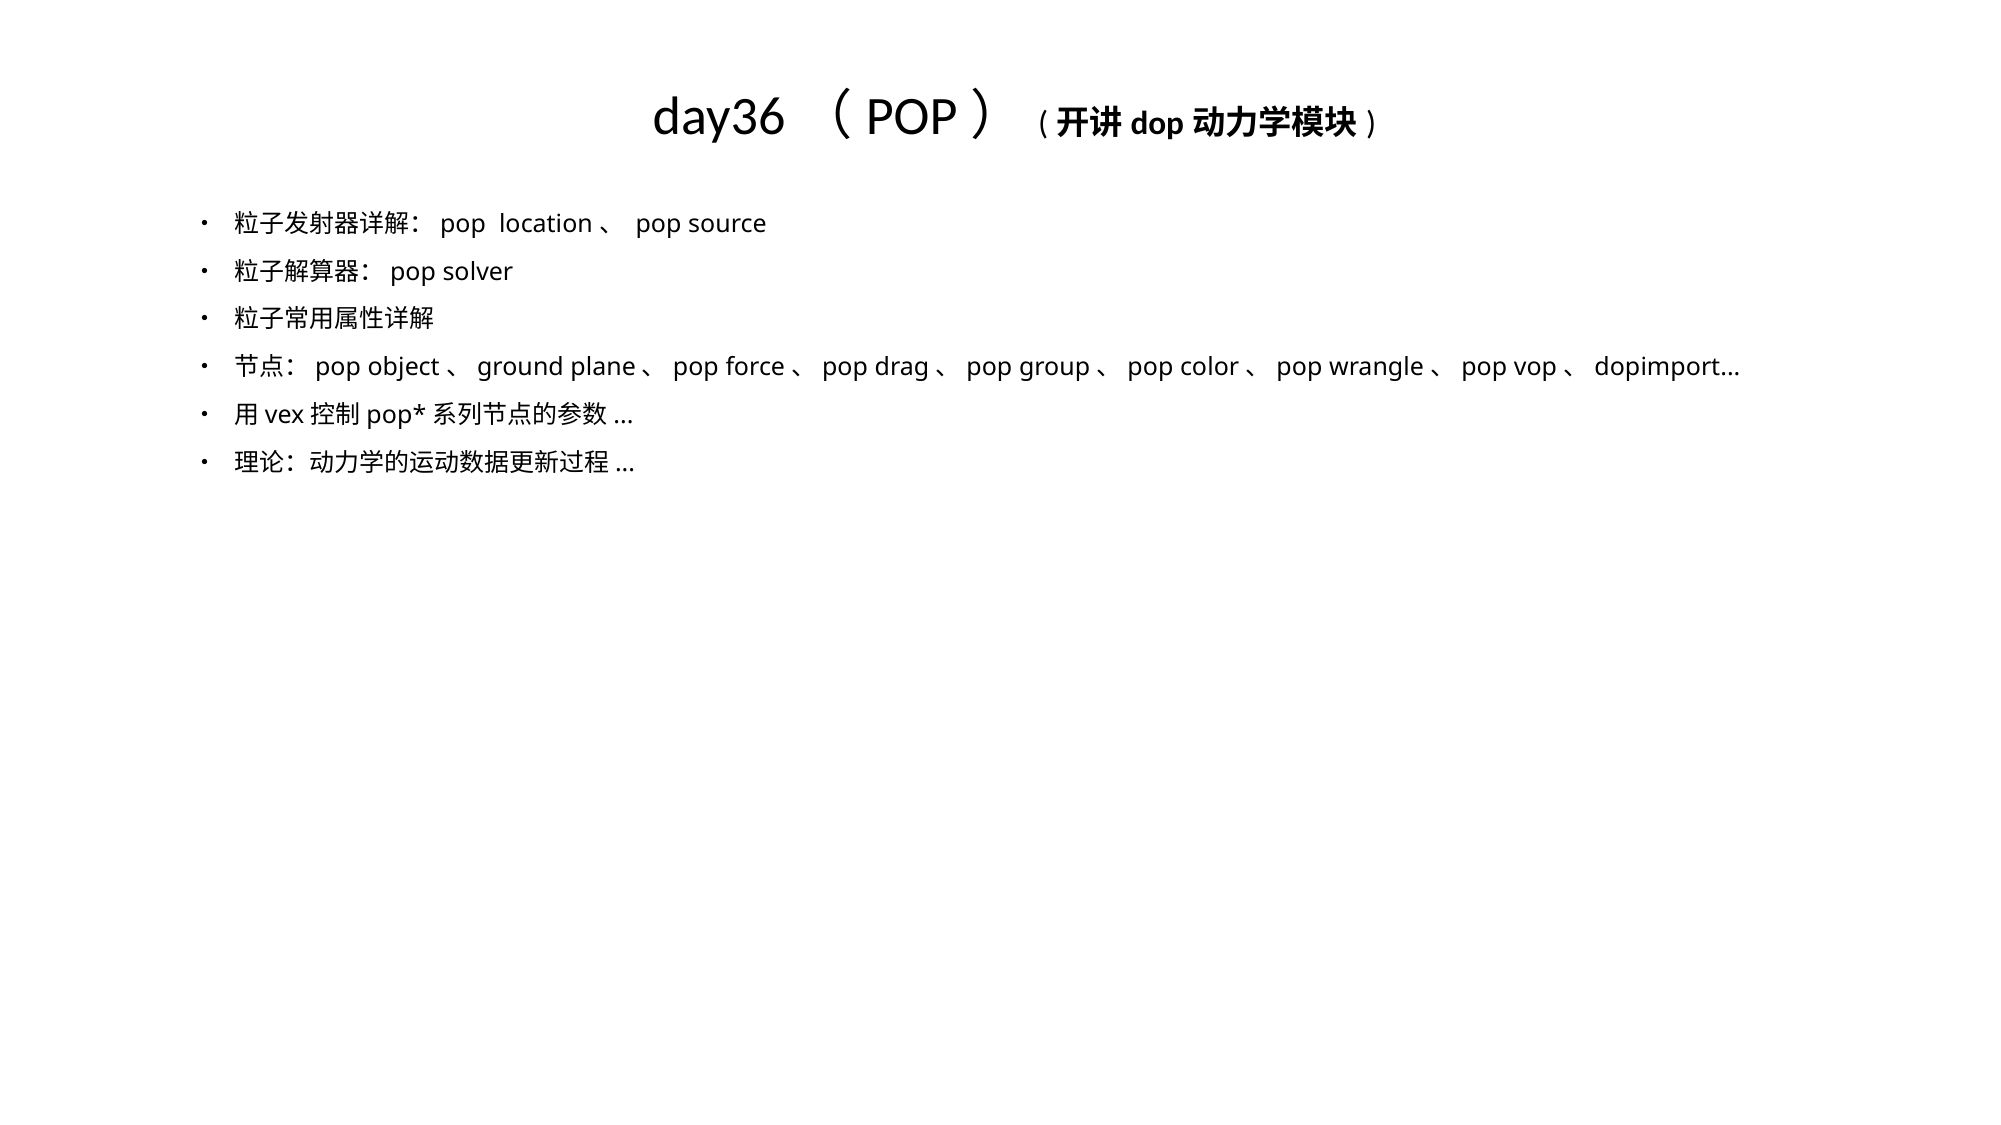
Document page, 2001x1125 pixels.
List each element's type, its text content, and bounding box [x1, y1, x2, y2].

title day36（POP）(开讲dop动力学模块) [543, 41, 1486, 154]
subtitle • 粒子发射器详解：pop location、 pop source • 粒子解算器：pop solver • 粒子常用属性详解 • 节点：pop object、ground plane、pop force、pop drag、pop group、pop color、pop wrangle、pop vop、dopimport... • 用vex控制pop*系列节点的参数... • 理论：动力学的运动数据更新过程... [176, 203, 1815, 903]
